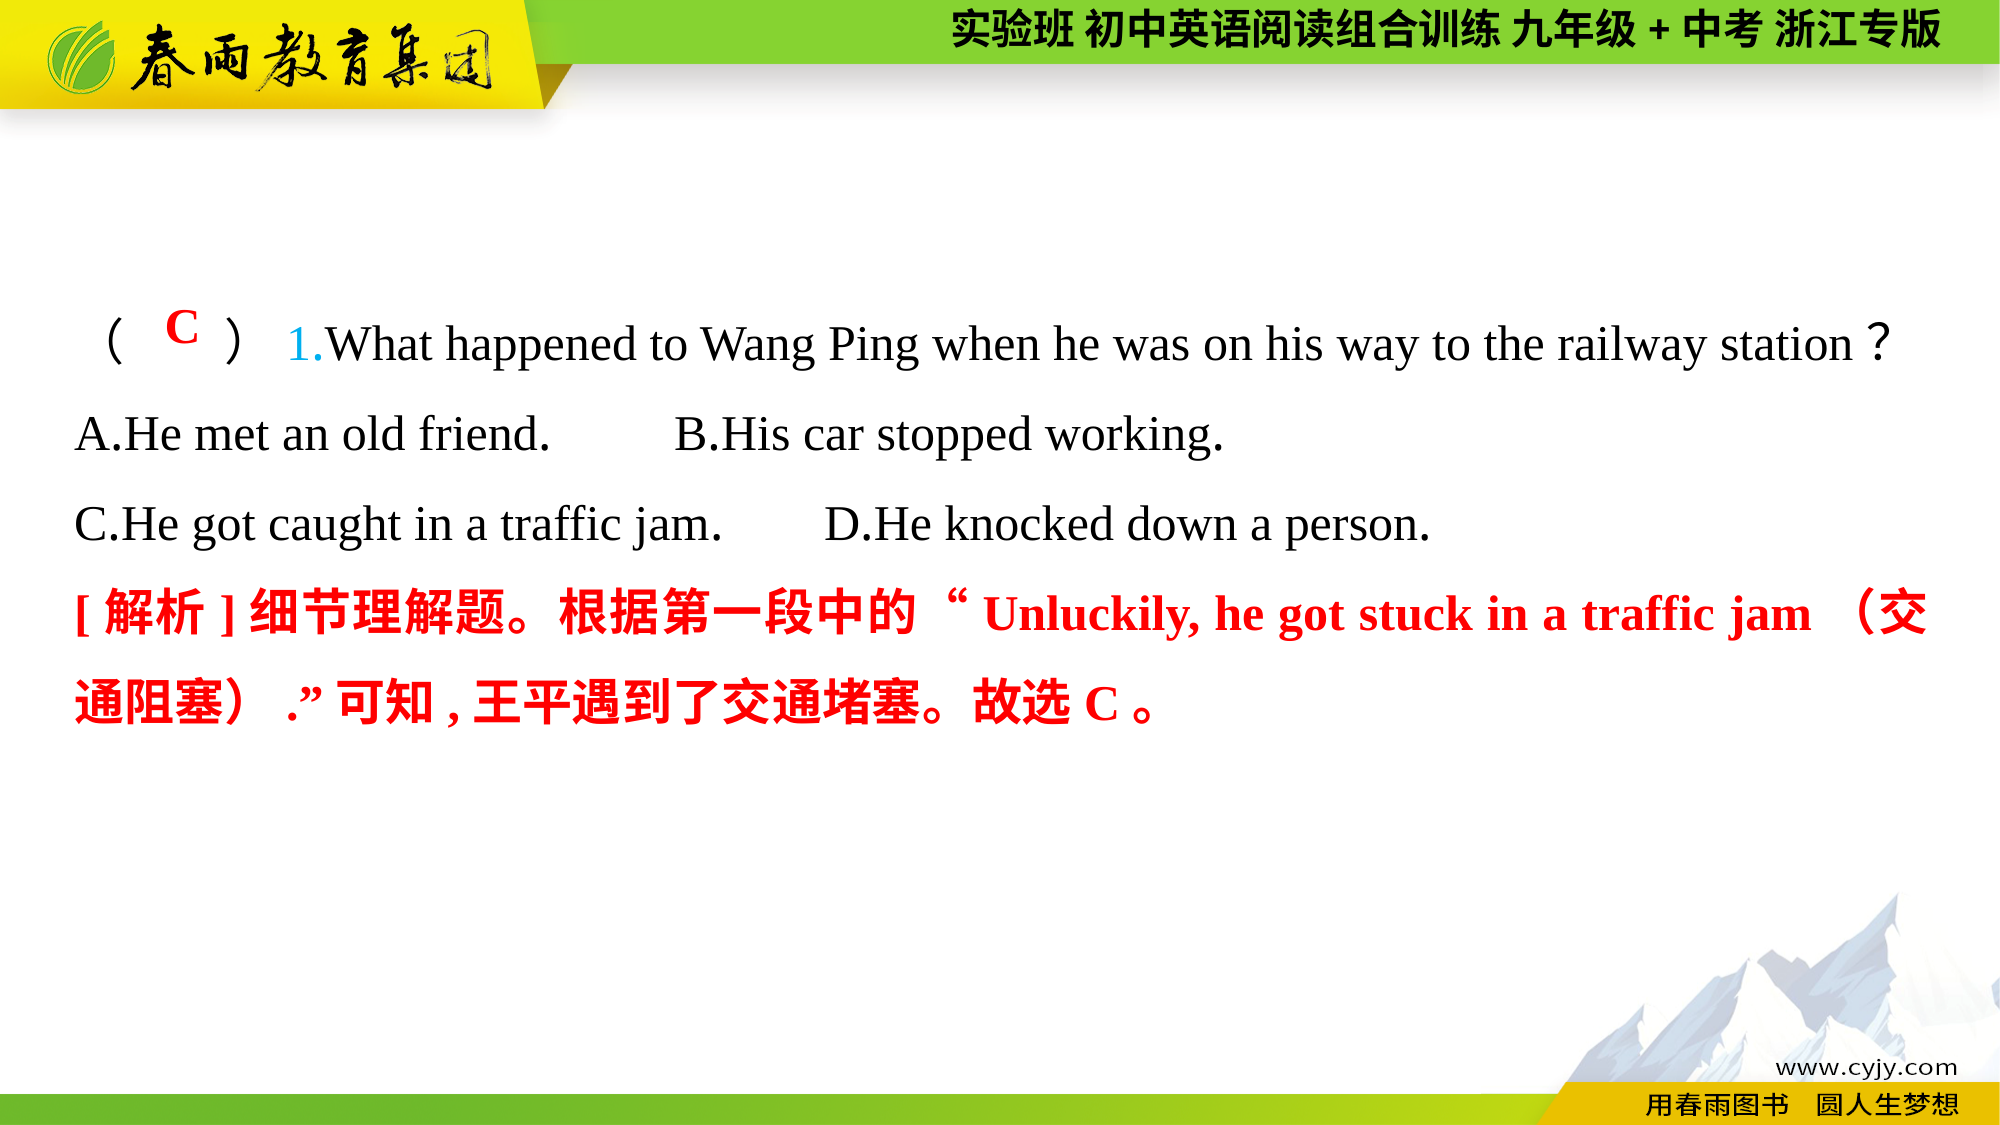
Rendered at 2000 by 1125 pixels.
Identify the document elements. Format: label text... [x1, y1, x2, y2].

text_box C [149, 285, 216, 361]
list （ ）1.What happened to Wang Ping when he was on his way to the railway station？ A.He met an old friend. B.His car stopped working. C.He got caught in a traffic jam. D.He knocked down a person. [59, 273, 1944, 542]
text_box [解析]细节理解题。根据第一段中的“Unluckily, he got stuck in a traffic jam（交通阻塞）.”可知,王平遇到了交通堵塞。故选C。 [59, 542, 1944, 738]
picture [0, 0, 2000, 1125]
